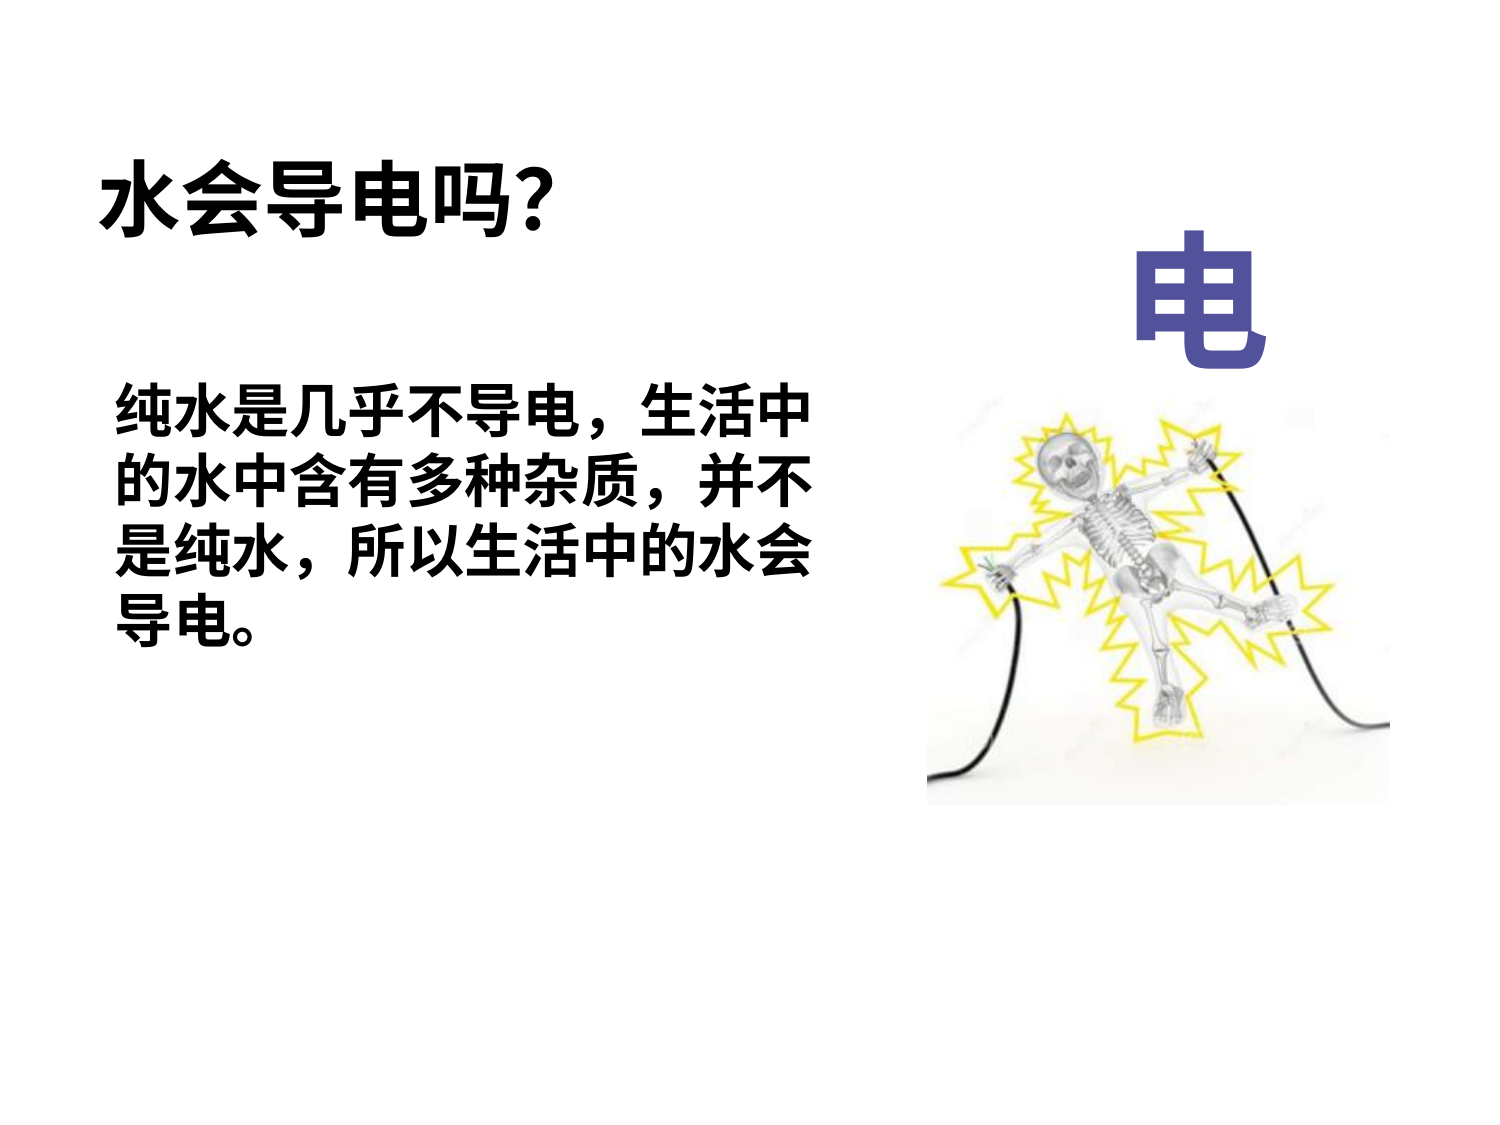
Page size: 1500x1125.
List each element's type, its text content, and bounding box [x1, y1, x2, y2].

text_box 水会导电吗？ [82, 139, 892, 255]
text_box 纯水是几乎不导电，生活中的水中含有多种杂质，并不是纯水，所以生活中的水会导电。 [100, 366, 857, 662]
picture [926, 396, 1390, 805]
text_box 电 [1105, 200, 1286, 395]
